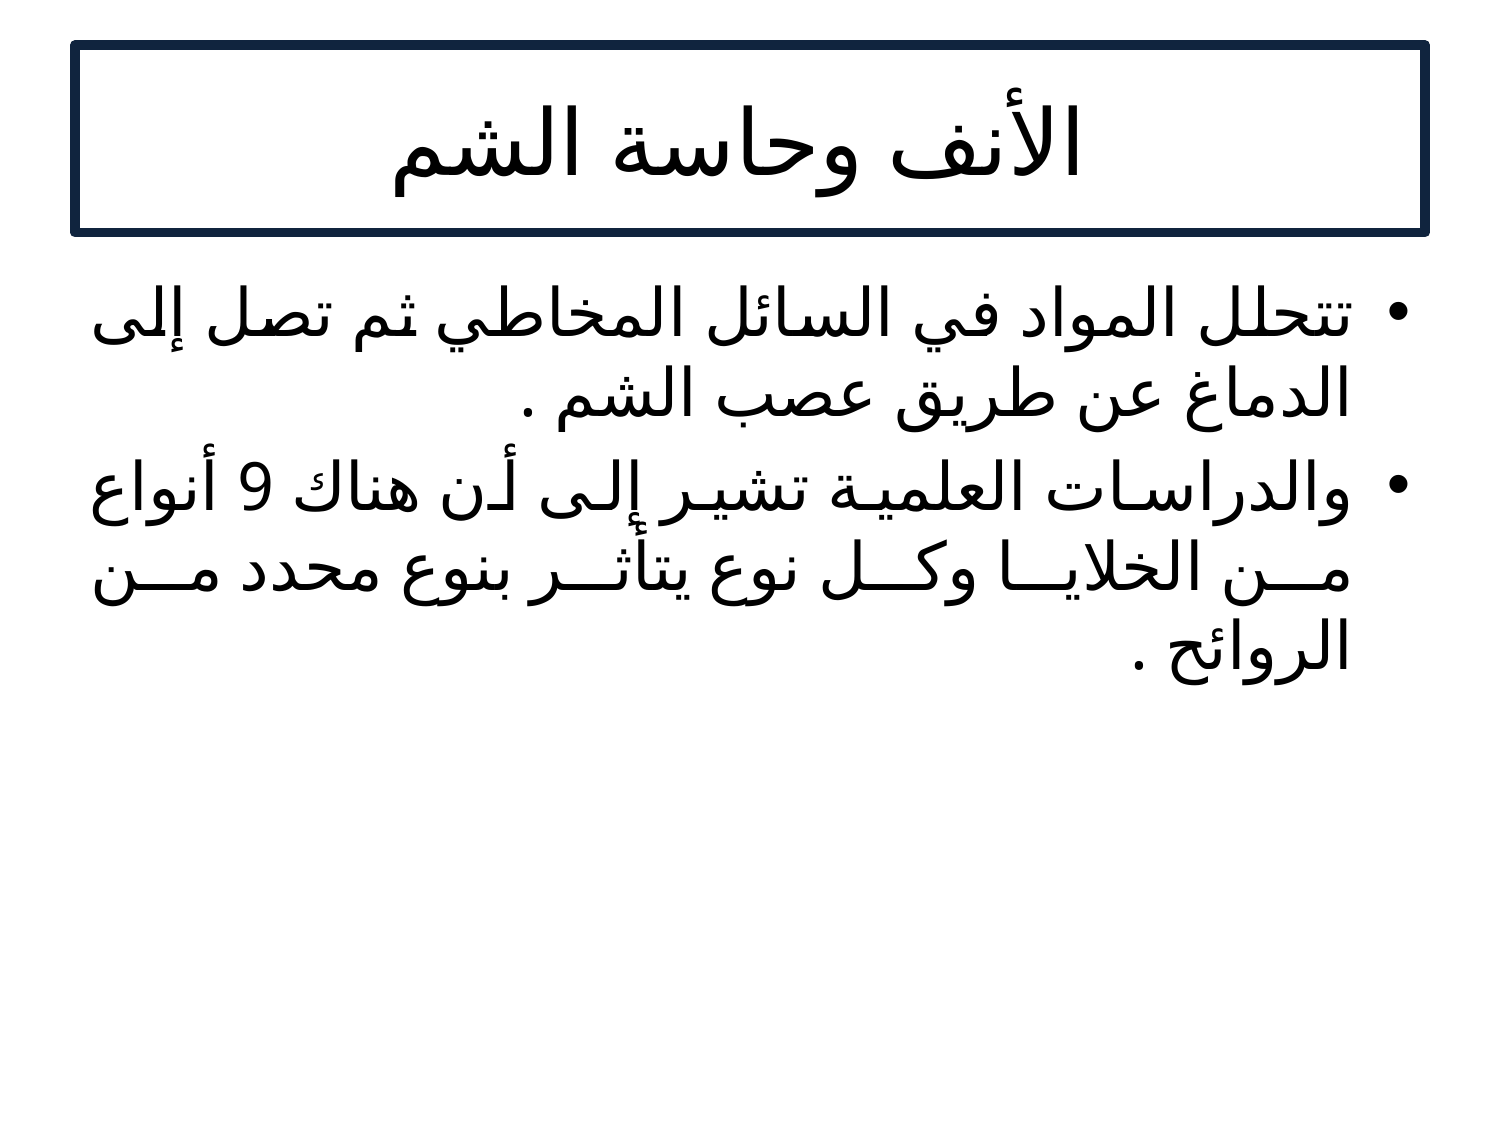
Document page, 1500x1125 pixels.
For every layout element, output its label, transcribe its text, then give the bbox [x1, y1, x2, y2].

list تتحلل المواد في السائل المخاطي ثم تصل إلى الدماغ عن طريق عصب الشم . والدراسات العلمية تشير إلى أن هناك 9 أنواع من الخلايا وكل نوع يتأثر بنوع محدد من الروائح . [75, 262, 1425, 1005]
title الأنف وحاسة الشم [75, 45, 1425, 233]
